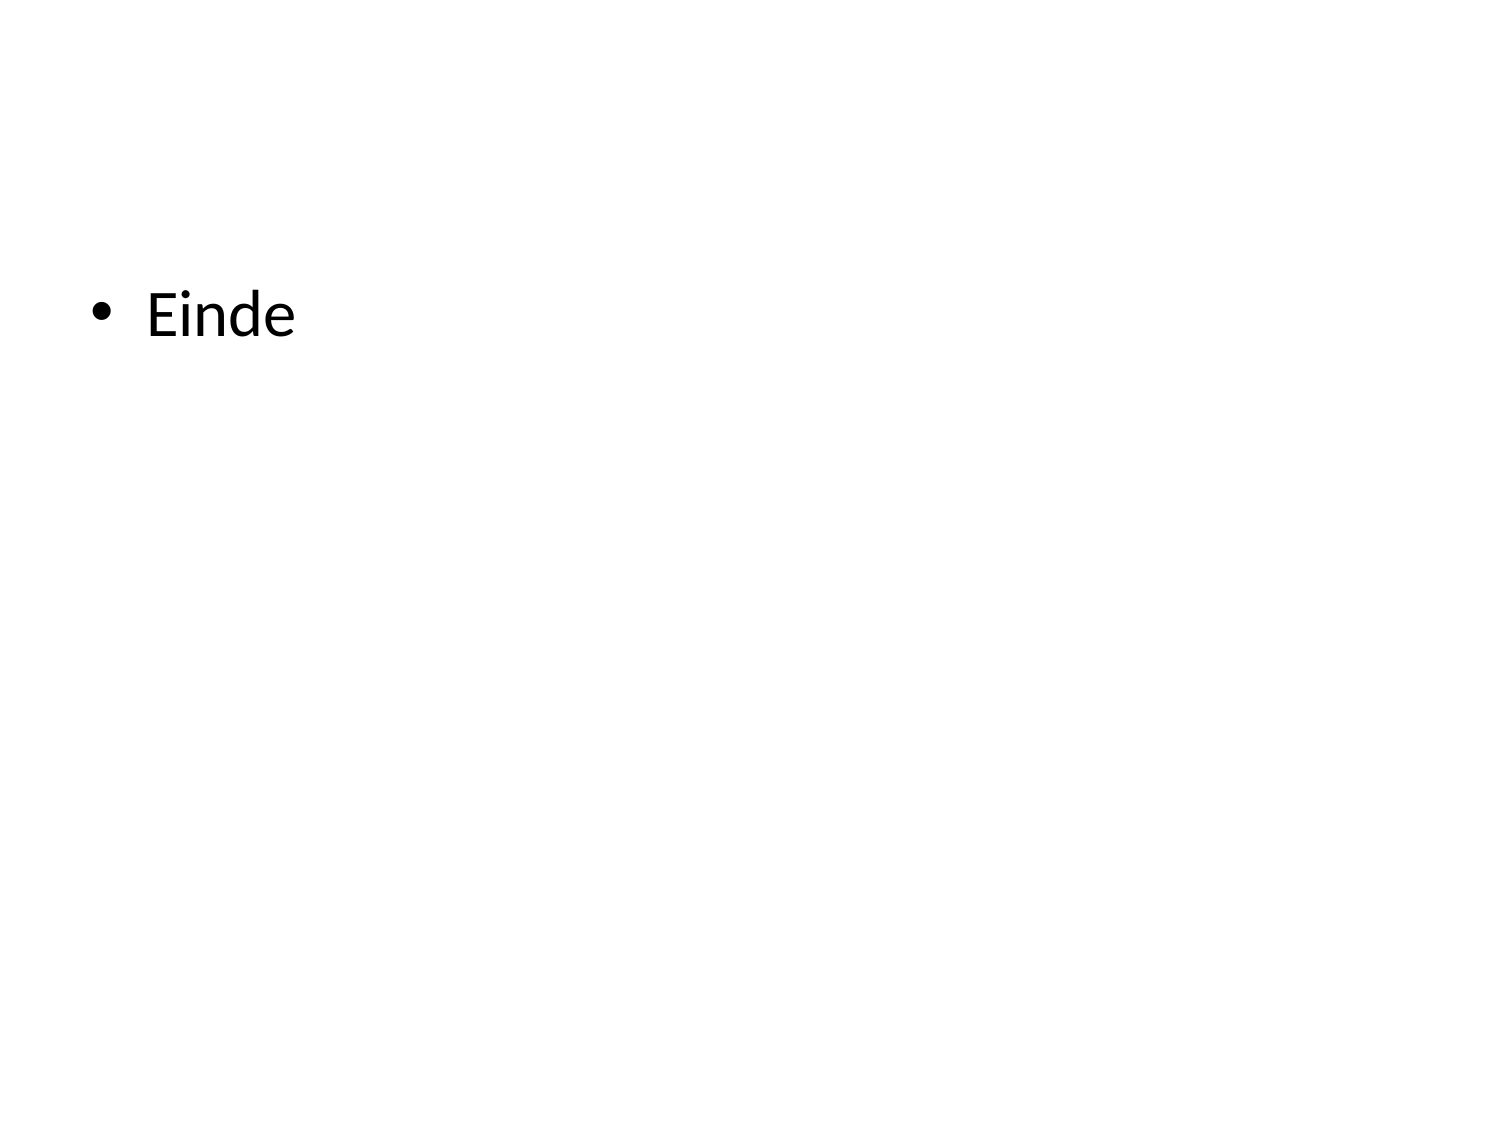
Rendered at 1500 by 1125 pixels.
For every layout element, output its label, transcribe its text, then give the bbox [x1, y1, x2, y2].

list Einde [75, 262, 1425, 1005]
